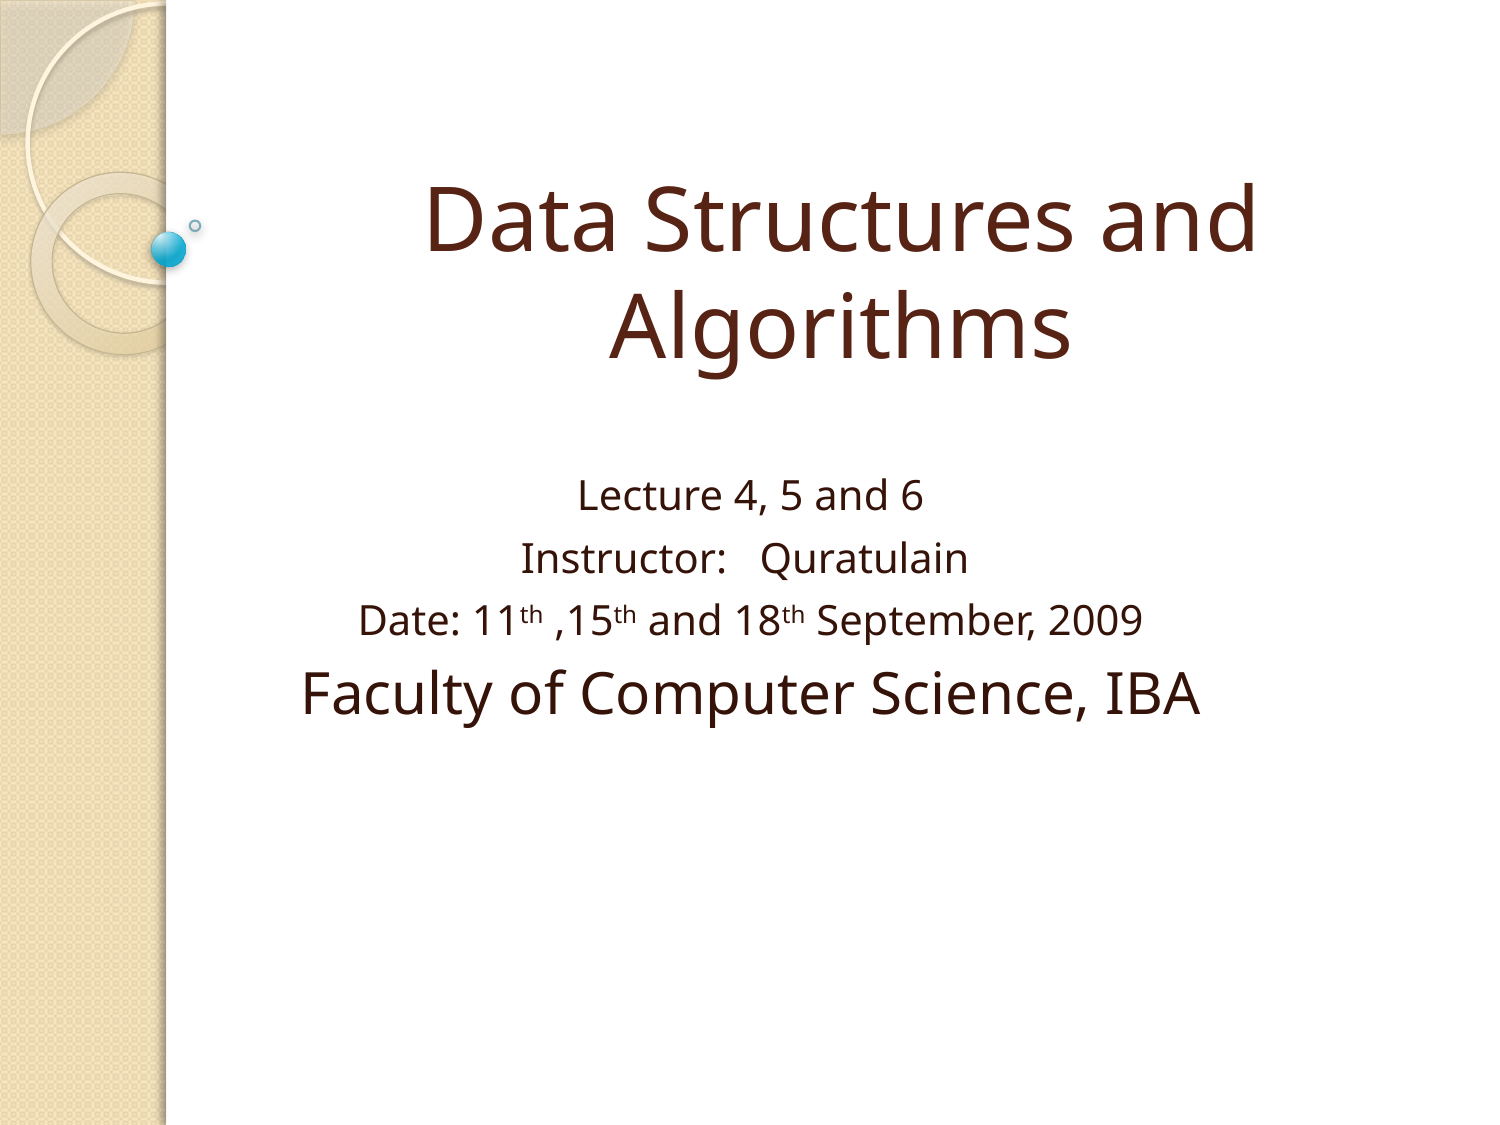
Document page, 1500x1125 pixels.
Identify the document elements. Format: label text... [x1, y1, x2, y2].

title Data Structures and Algorithms [234, 128, 1450, 492]
subtitle Lecture 4, 5 and 6 Instructor: Quratulain Date: 11th ,15th and 18th September, 2009 Faculty of Computer Science, IBA [246, 468, 1251, 856]
